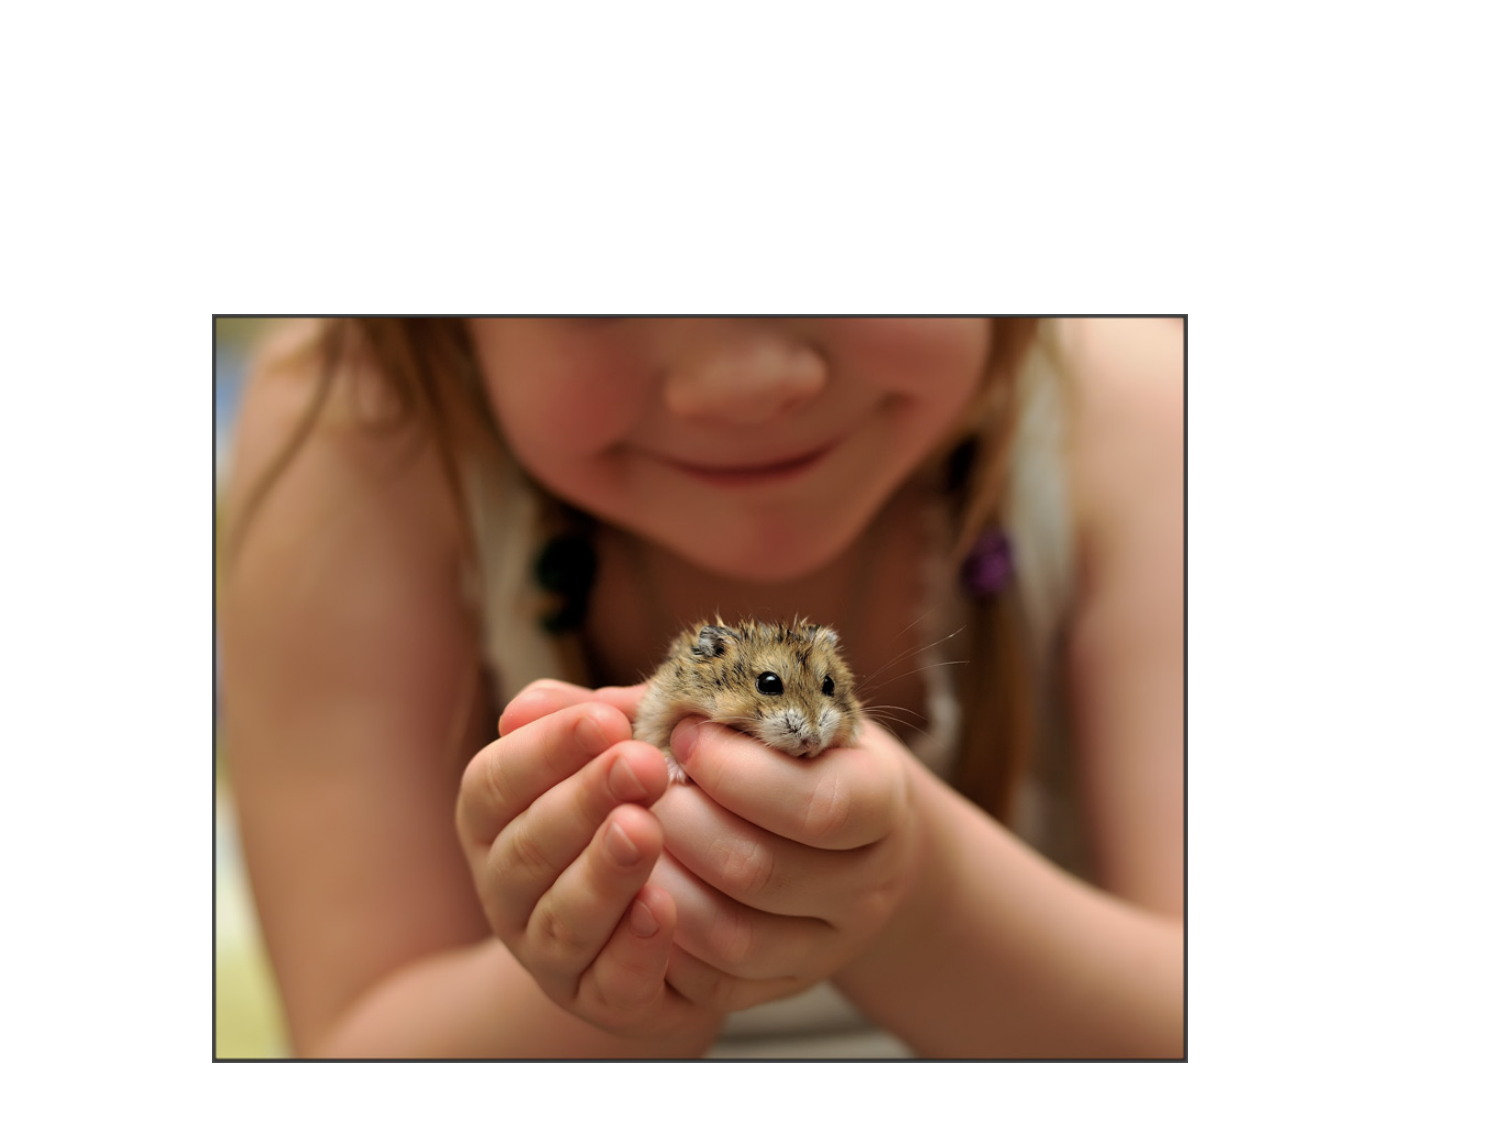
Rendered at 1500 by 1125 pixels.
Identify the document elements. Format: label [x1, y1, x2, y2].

picture [212, 314, 1188, 1063]
